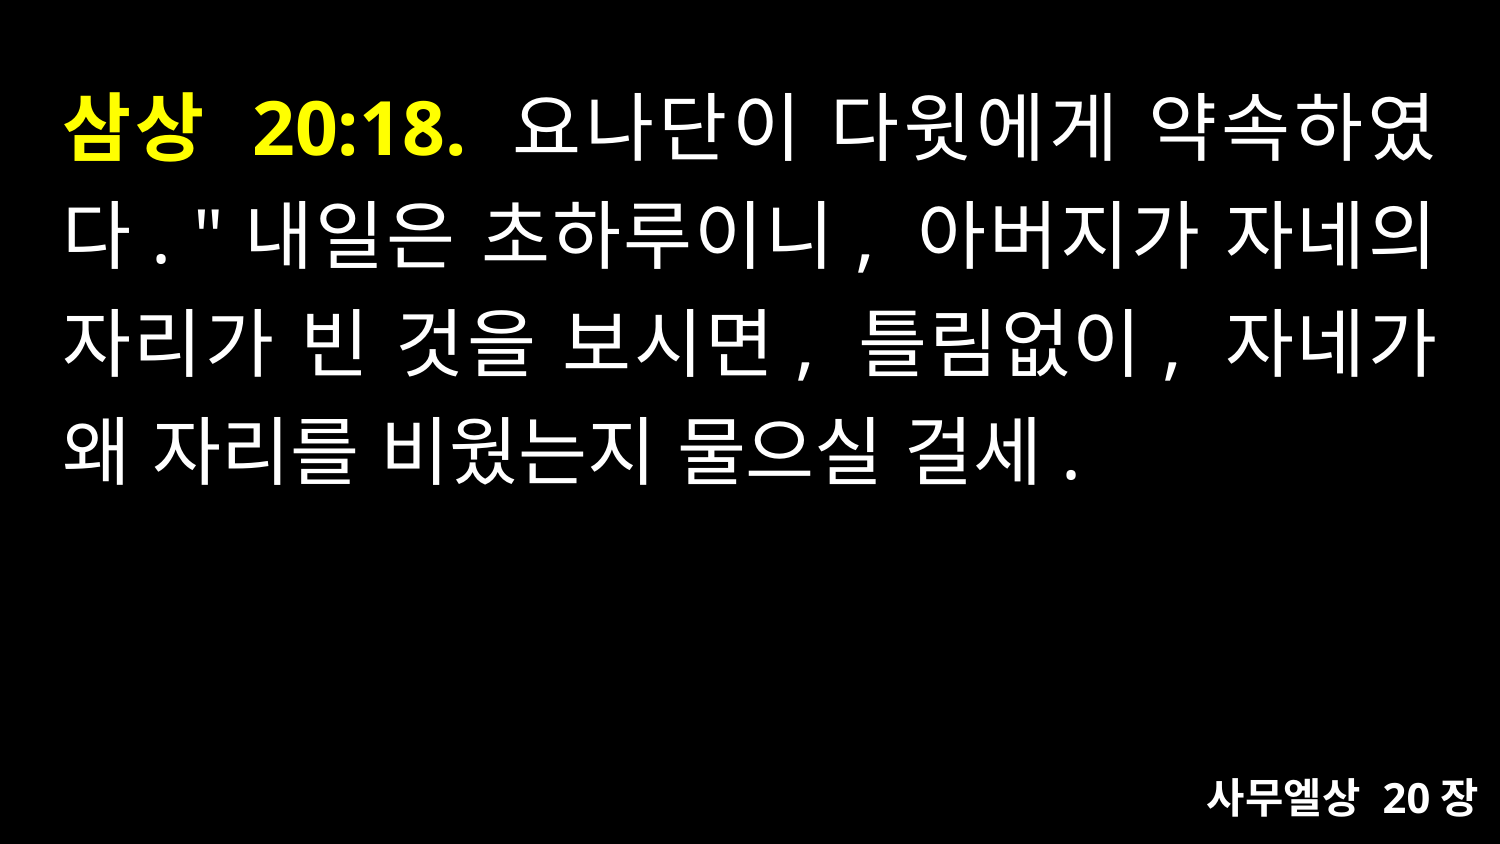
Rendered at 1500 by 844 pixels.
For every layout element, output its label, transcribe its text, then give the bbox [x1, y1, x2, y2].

subtitle 사무엘상 20장 [916, 770, 1500, 844]
title 삼상 20:18. 요나단이 다윗에게 약속하였다. "내일은 초하루이니, 아버지가 자네의 자리가 빈 것을 보시면, 틀림없이, 자네가 왜 자리를 비웠는지 물으실 걸세. [0, 0, 1500, 844]
